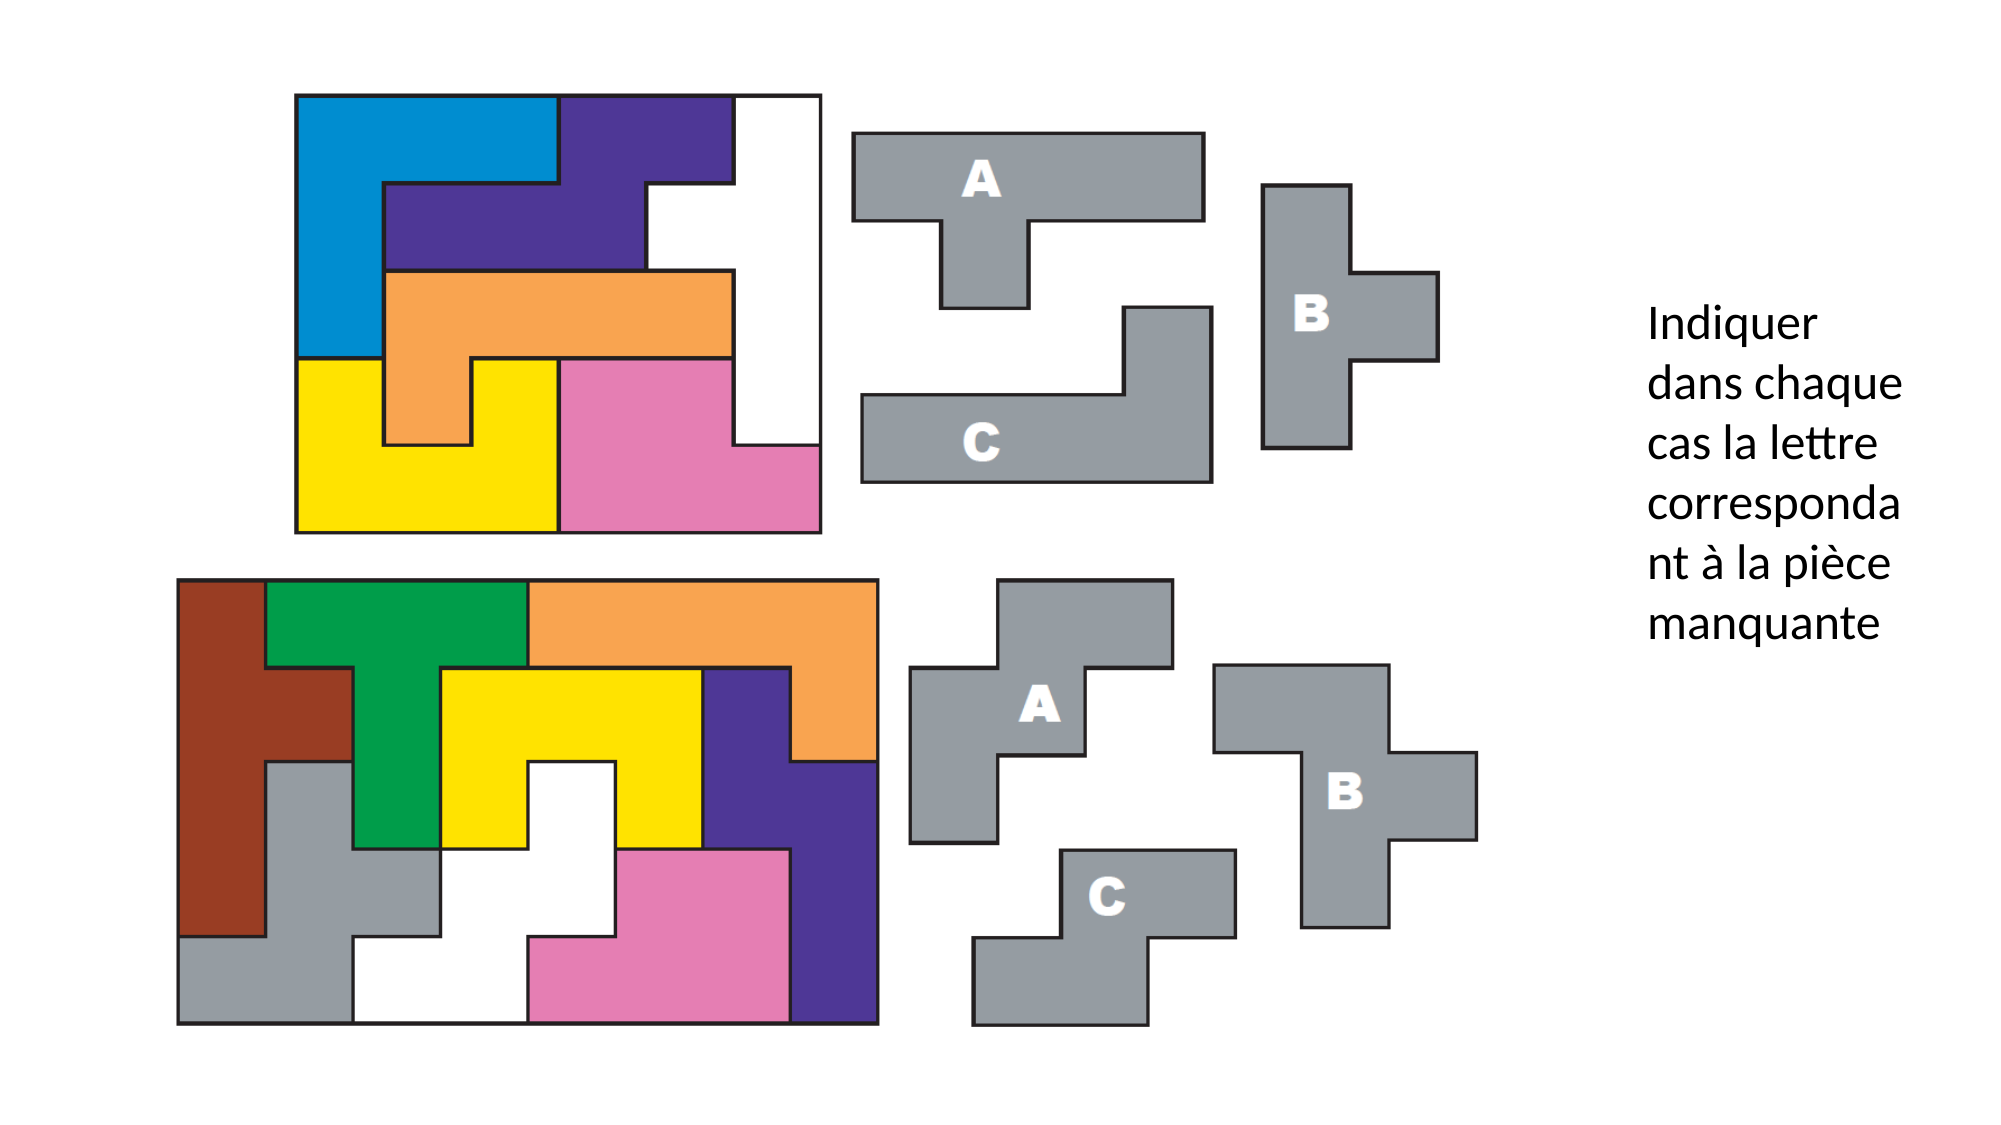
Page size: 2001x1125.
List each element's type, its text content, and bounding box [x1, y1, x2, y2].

text_box Indiquer dans chaque cas la lettre correspondant à la pièce manquante [1632, 282, 1941, 658]
picture [116, 70, 1495, 1055]
